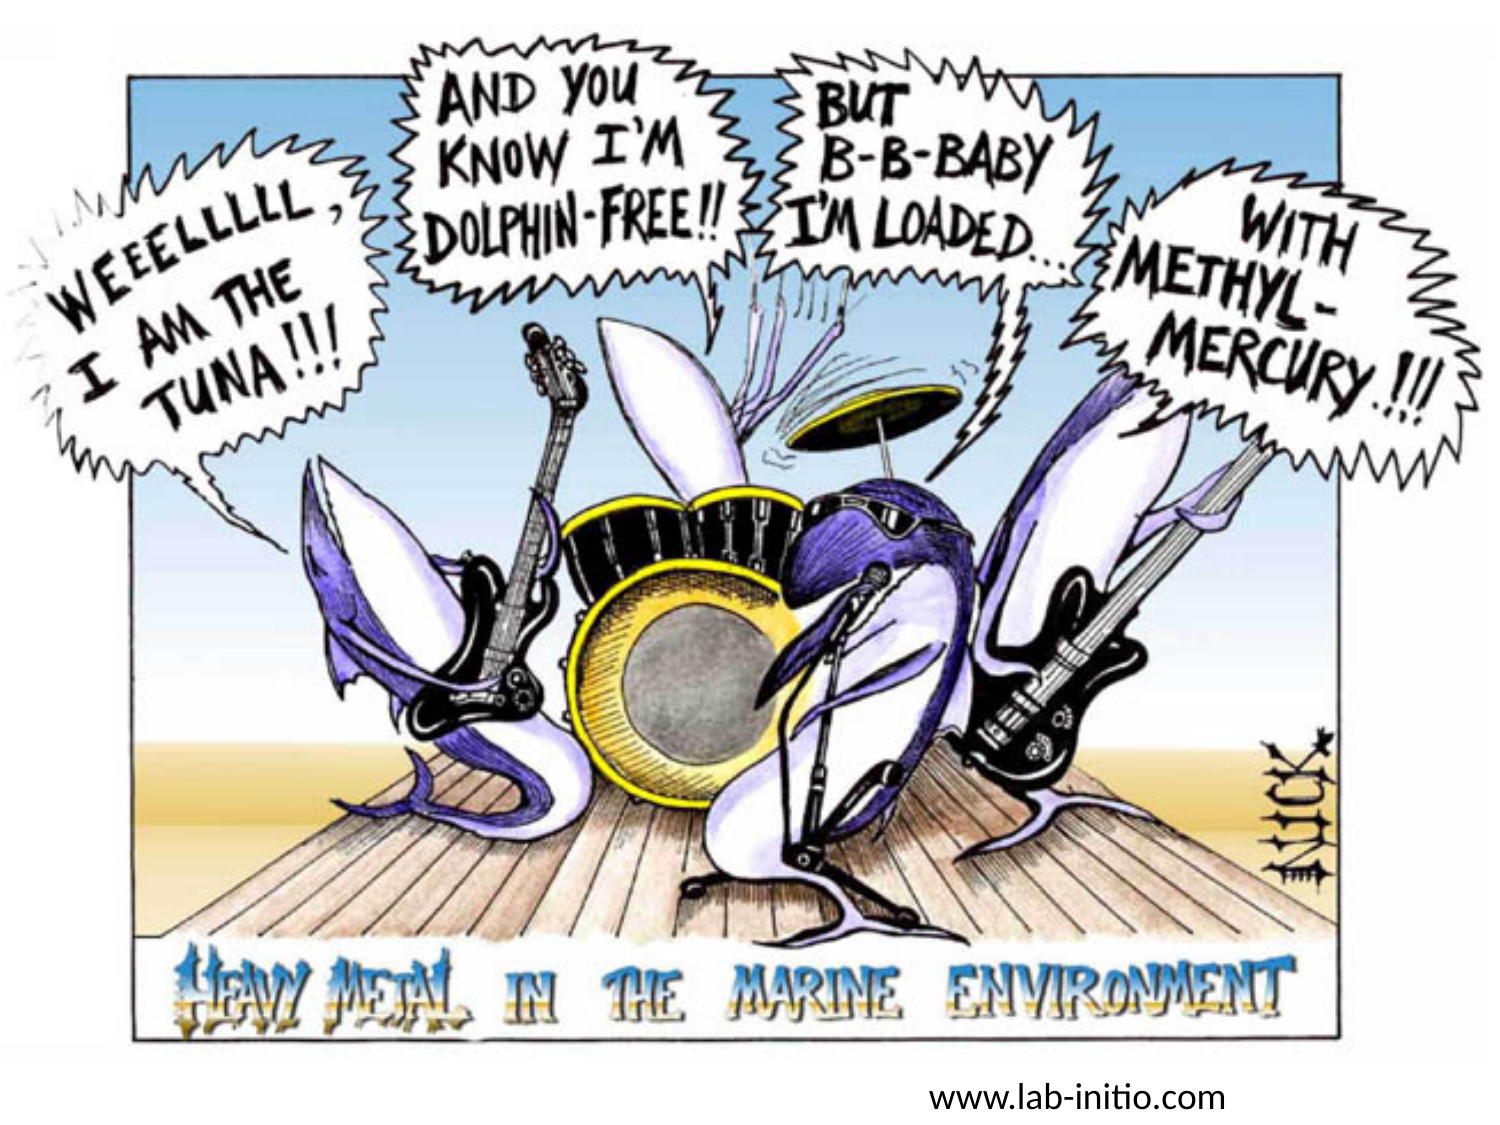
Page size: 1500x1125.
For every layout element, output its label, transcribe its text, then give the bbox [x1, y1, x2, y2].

text_box www.lab-initio.com [914, 1071, 1242, 1125]
picture [0, 24, 1497, 1063]
